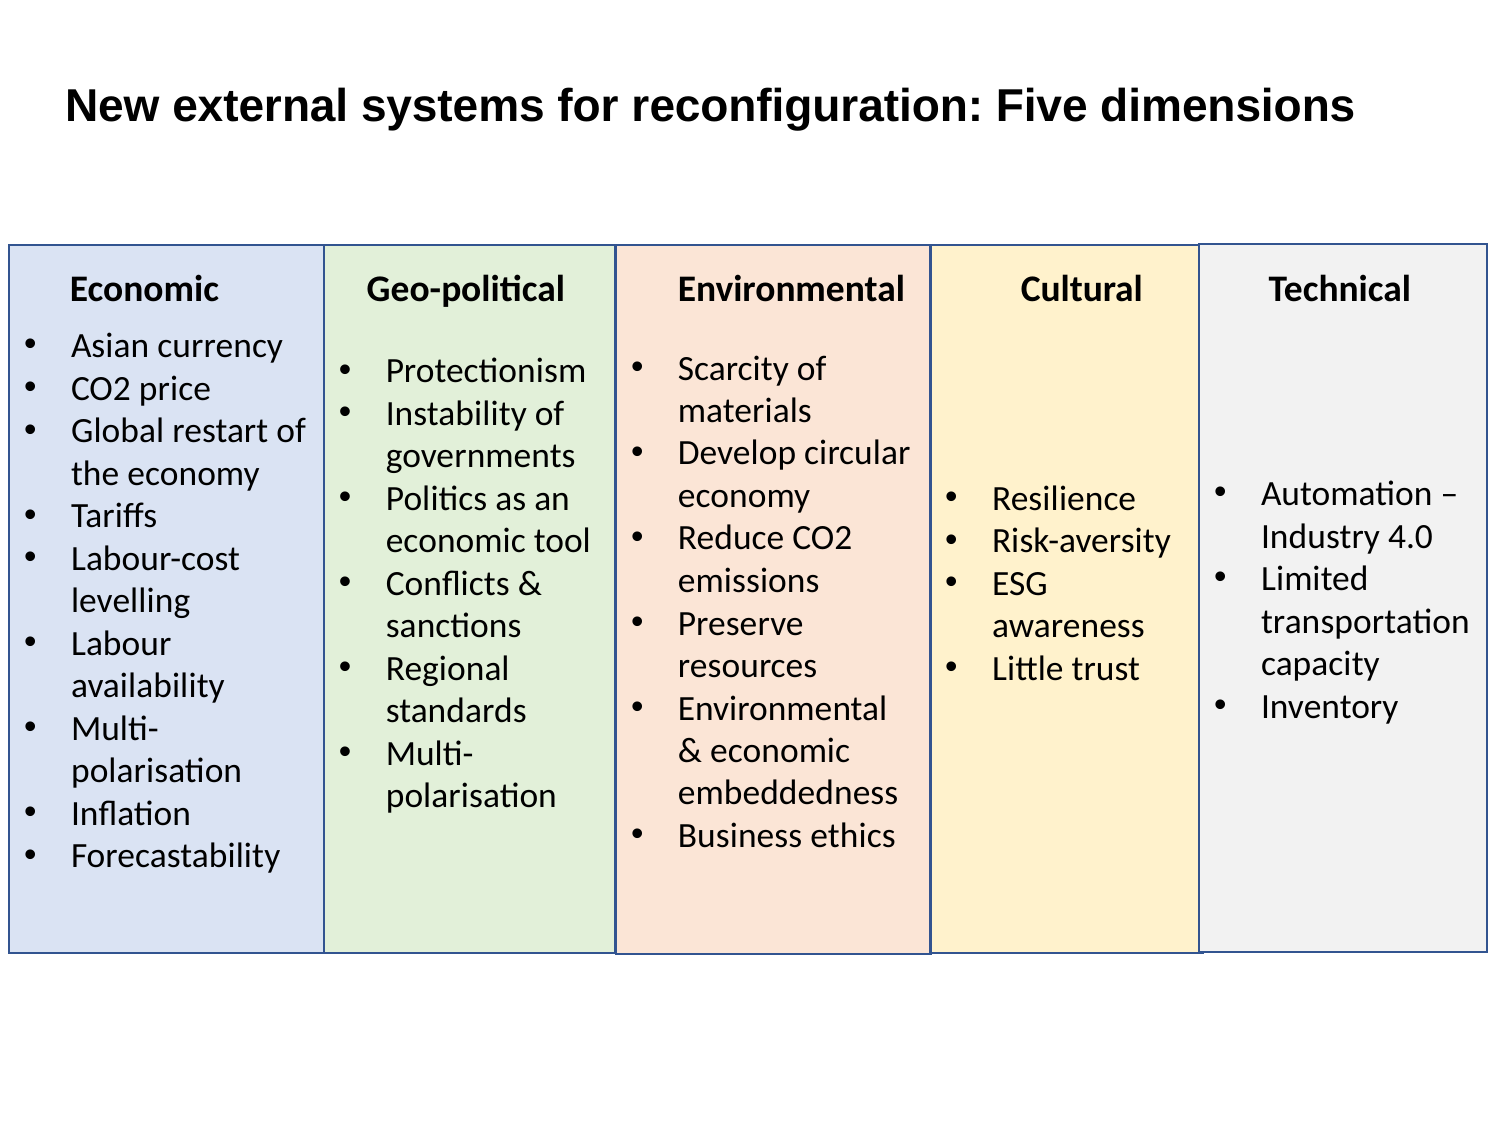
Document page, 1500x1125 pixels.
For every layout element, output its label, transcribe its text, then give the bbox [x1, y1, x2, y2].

text_box Cultural [938, 256, 1197, 317]
text_box Scarcity of materials Develop circular economy Reduce CO2 emissions Preserve resources Environmental & economic embeddedness Business ethics [615, 244, 932, 955]
text_box Asian currency CO2 price Global restart of the economy Tariffs Labour-cost levelling Labour availability Multi-polarisation Inflation Forecastability [8, 244, 323, 954]
text_box Automation – Industry 4.0 Limited transportation capacity Inventory [1198, 243, 1488, 953]
text_box Protectionism Instability of governments Politics as an economic tool Conflicts & sanctions Regional standards Multi-polarisation [323, 317, 615, 954]
text_box Protectionism Instability of governments Politics as an economic tool Conflicts & sanctions Regional standards Multi-polarisation [323, 244, 615, 256]
text_box Geo-political [308, 256, 624, 317]
text_box Environmental [648, 256, 929, 317]
text_box Economic [29, 256, 260, 317]
title New external systems for reconfiguration: Five dimensions [50, 68, 1418, 146]
text_box Technical [1197, 256, 1483, 317]
text_box Resilience Risk-aversity ESG awareness Little trust [929, 244, 1204, 954]
